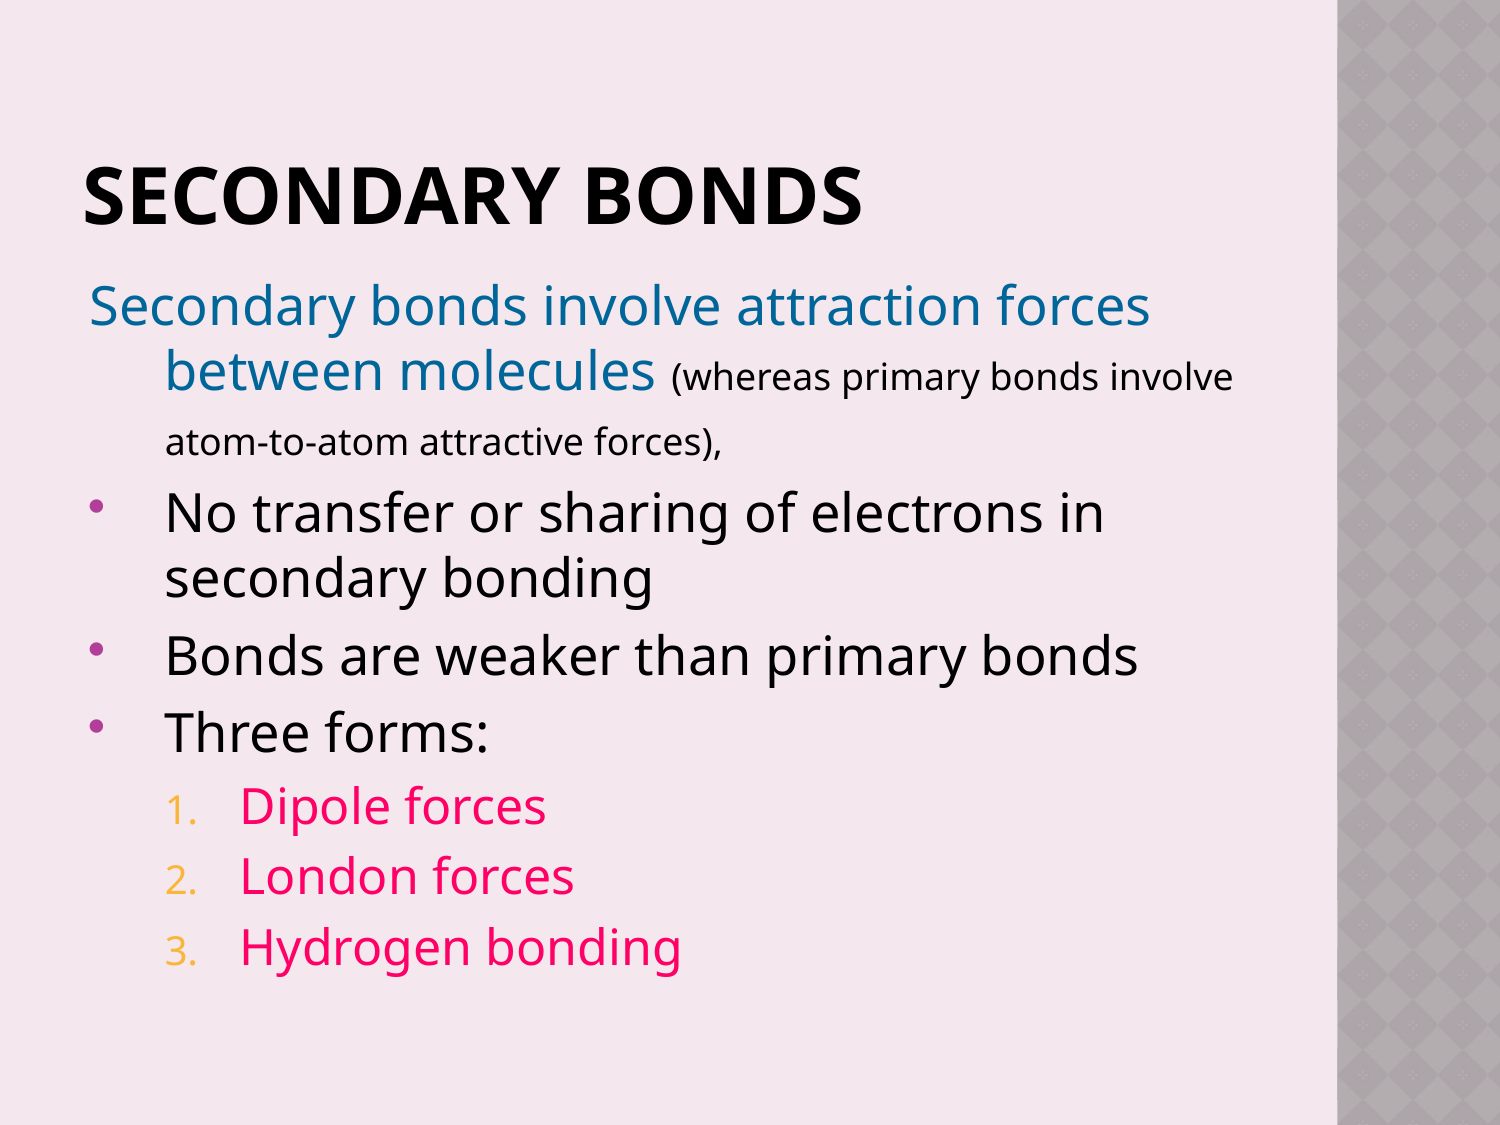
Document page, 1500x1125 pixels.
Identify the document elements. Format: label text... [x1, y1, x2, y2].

list Secondary bonds involve attraction forces between molecules (whereas primary bonds involve atom‑to‑atom attractive forces), No transfer or sharing of electrons in secondary bonding Bonds are weaker than primary bonds Three forms: Dipole forces London forces Hydrogen bonding [75, 264, 1263, 1059]
title Secondary Bonds [75, 52, 1263, 240]
